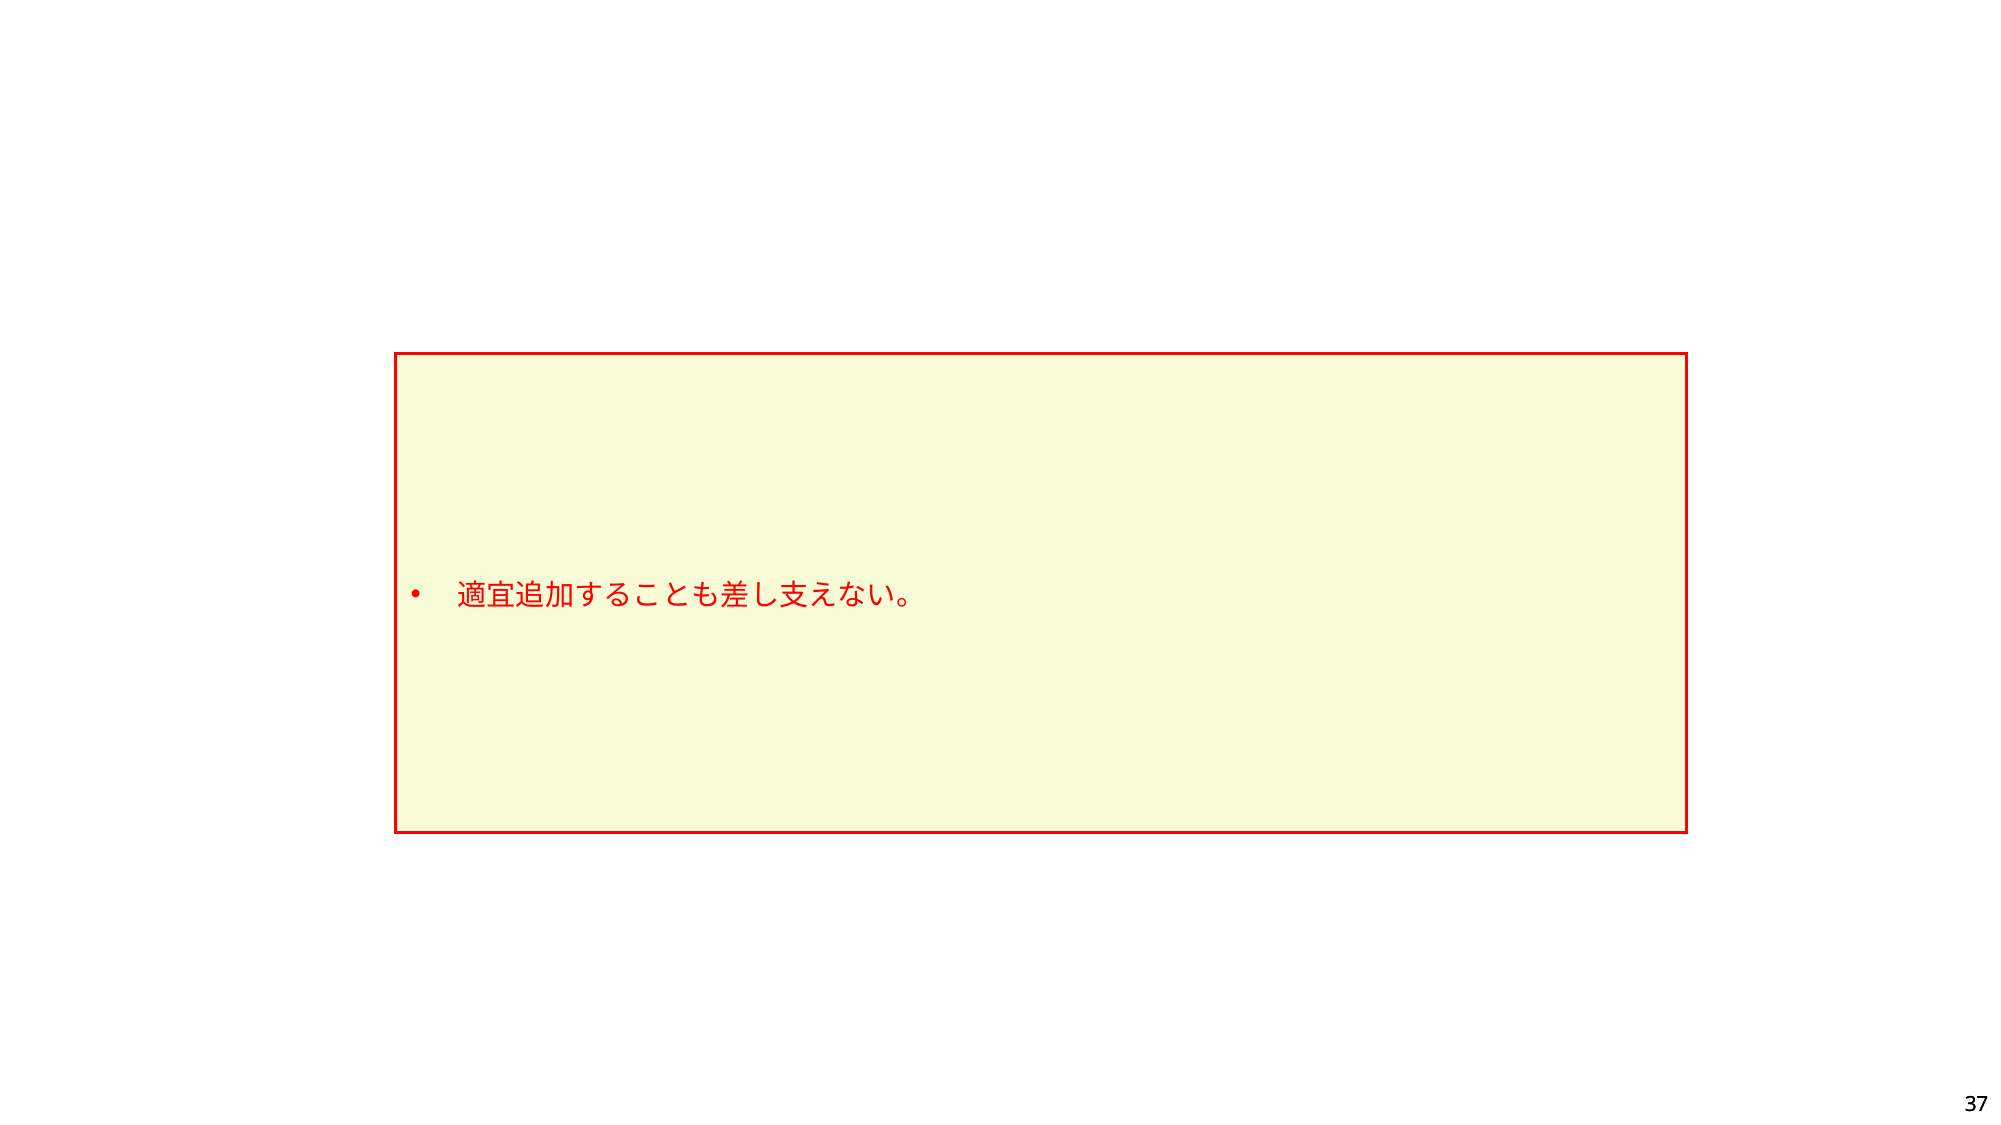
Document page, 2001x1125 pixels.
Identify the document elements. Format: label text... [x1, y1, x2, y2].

text_box 適宜追加することも差し支えない。 [394, 352, 1688, 834]
